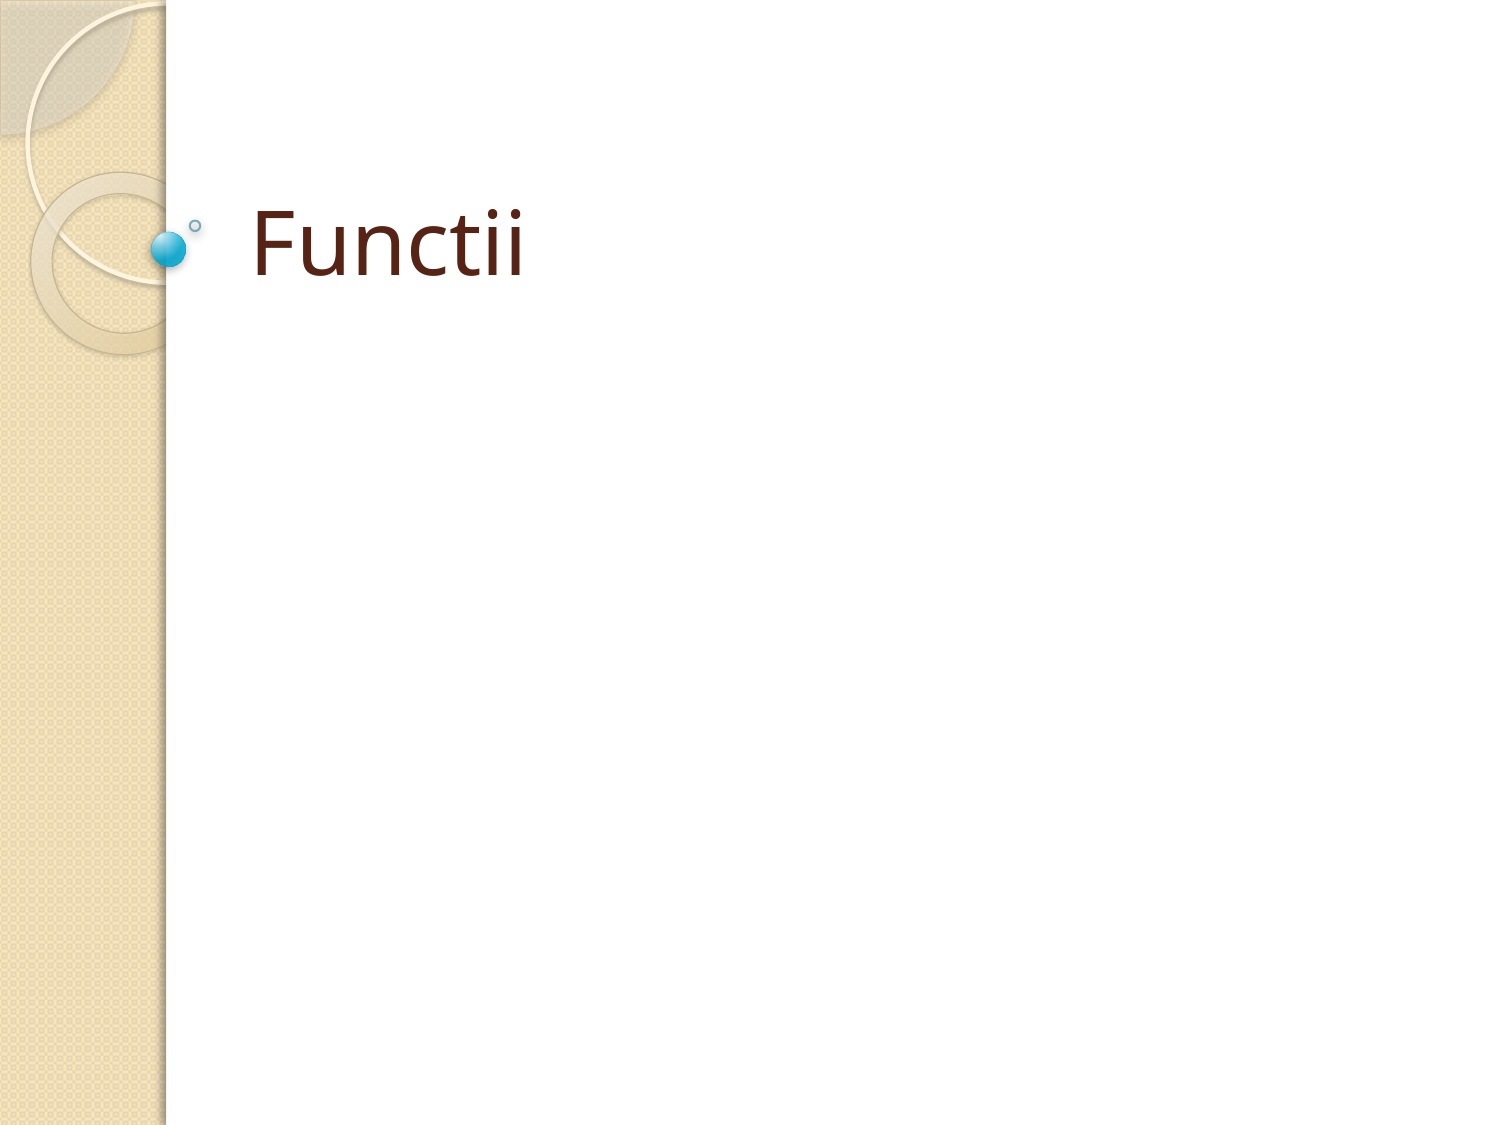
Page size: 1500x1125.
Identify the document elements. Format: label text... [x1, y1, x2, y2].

title Functii [234, 59, 1450, 301]
